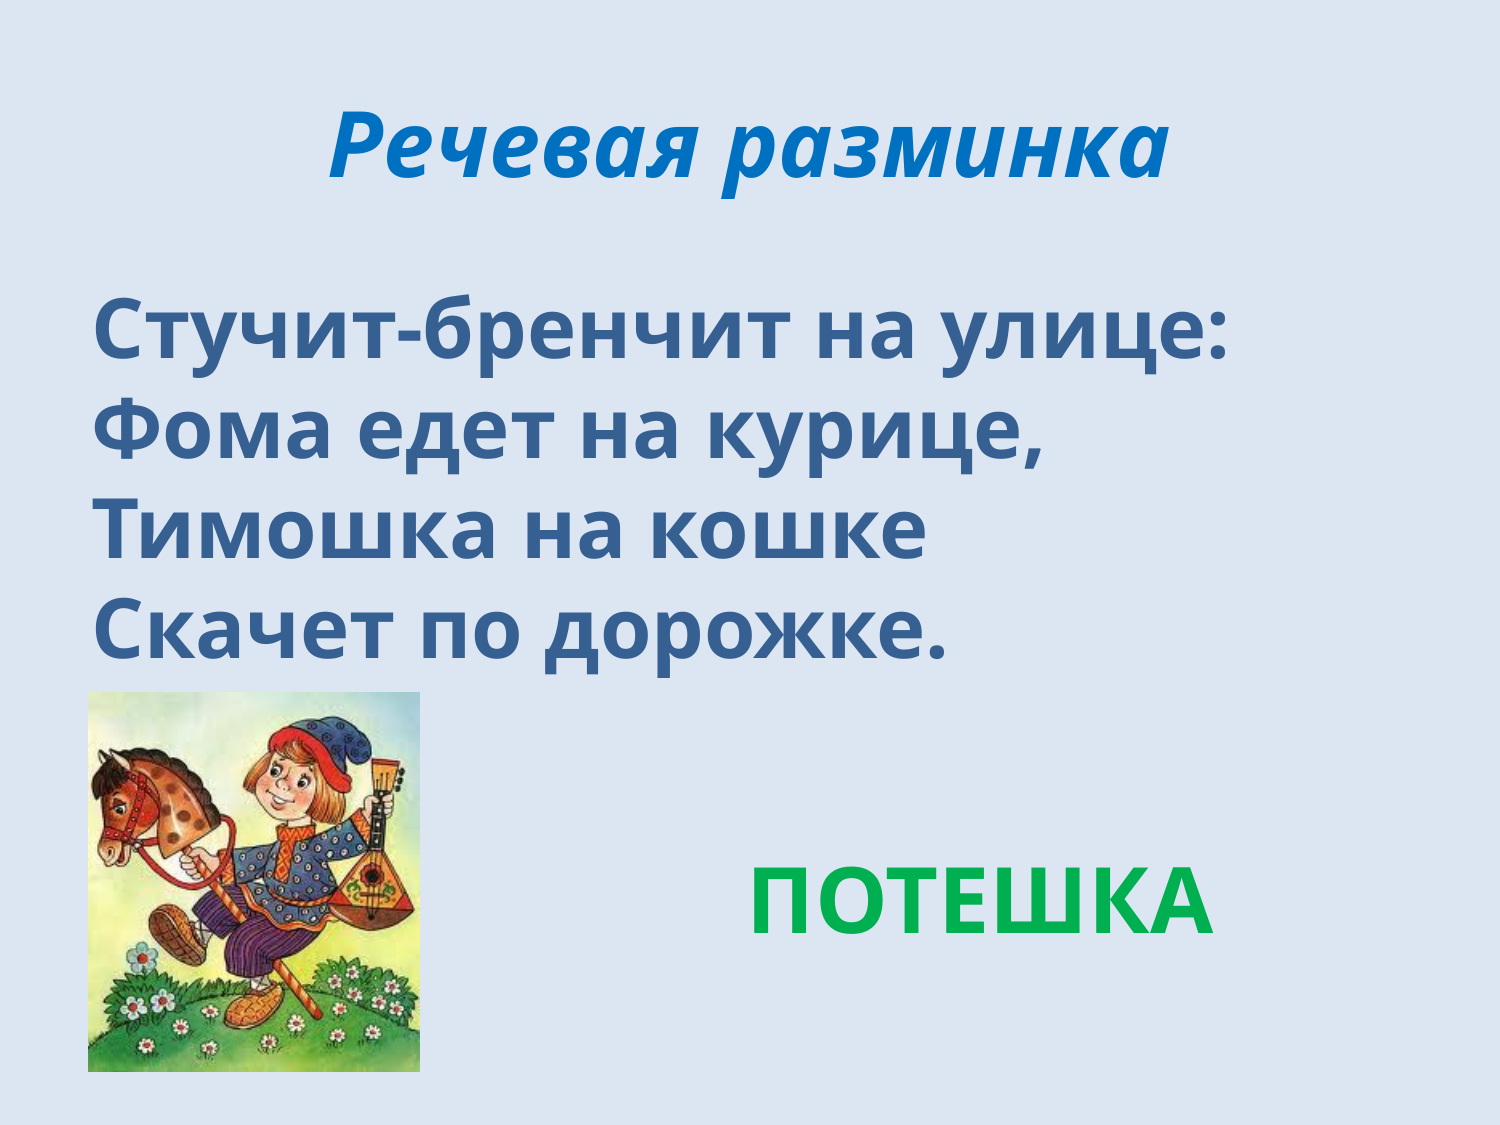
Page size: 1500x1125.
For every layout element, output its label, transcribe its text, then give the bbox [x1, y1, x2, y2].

text_box ПОТЕШКА [620, 834, 1341, 959]
text_box Речевая разминка Стучит-бренчит на улице: Фома едет на курице, Тимошка на кошке Скачет по дорожке. [76, 78, 1424, 683]
picture [88, 692, 420, 1072]
